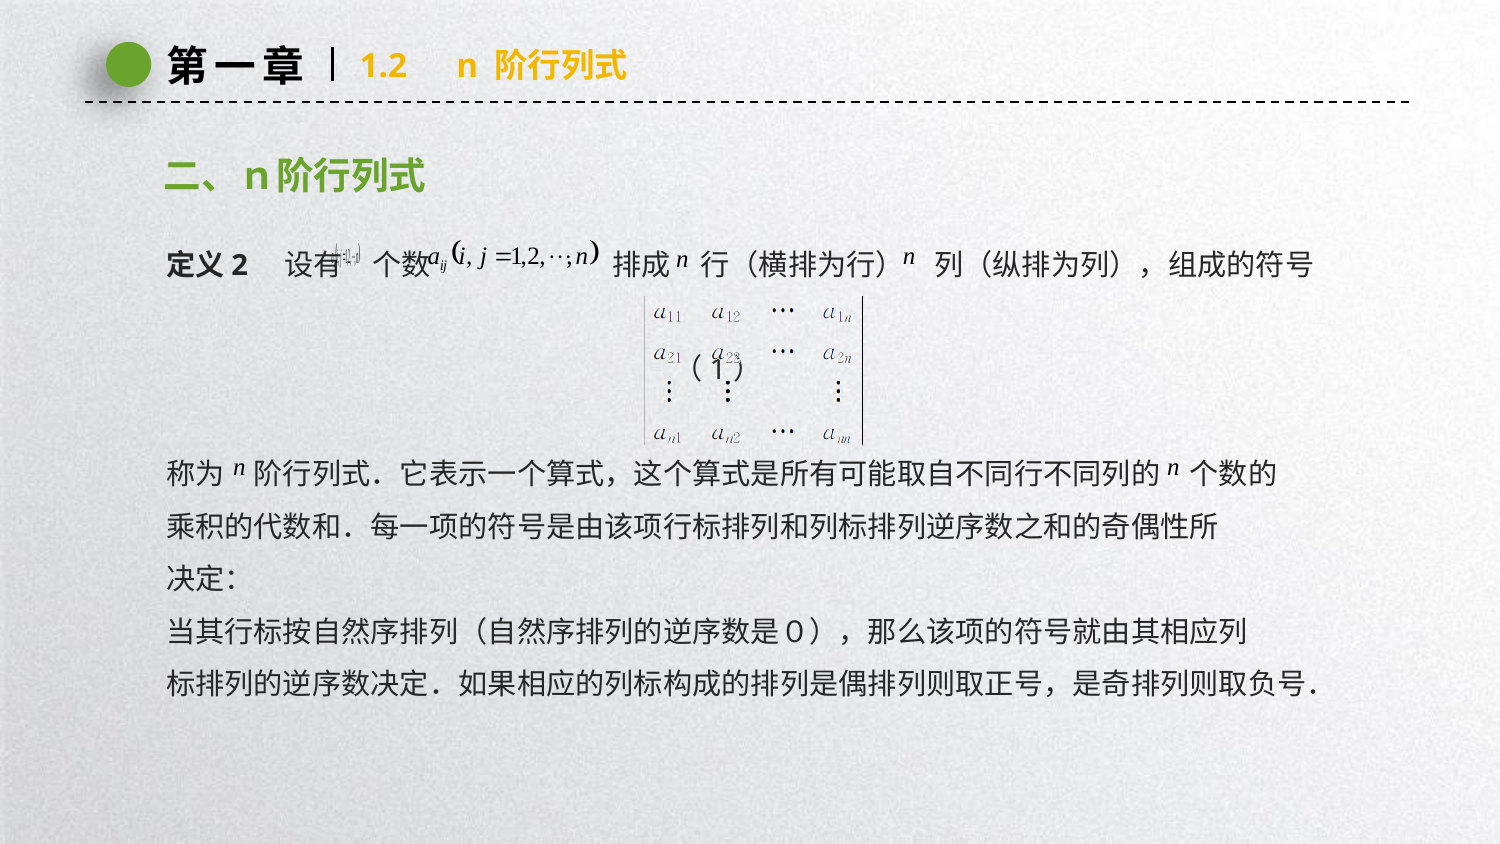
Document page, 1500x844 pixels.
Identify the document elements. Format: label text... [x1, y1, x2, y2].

text_box 定义2 设有 个数 排成 行（横排为行） 列（纵排为列），组成的符号 （1） 称为 阶行列式．它表示一个算式，这个算式是所有可能取自不同行不同列的 个数的 乘积的代数和．每一项的符号是由该项行标排列和列标排列逆序数之和的奇偶性所 决定： 当其行标按自然序排列（自然序排列的逆序数是０），那么该项的符号就由其相应列 标排列的逆序数决定．如果相应的列标构成的排列是偶排列则取正号，是奇排列则取负号． [151, 220, 1362, 708]
text_box [104, 39, 152, 90]
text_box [1162, 458, 1185, 483]
picture [0, 0, 1500, 844]
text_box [330, 242, 361, 277]
text_box 第一章 [152, 32, 320, 97]
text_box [672, 250, 694, 274]
text_box 1.2 n 阶行列式 [344, 37, 643, 92]
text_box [228, 458, 251, 483]
text_box 二、ｎ阶行列式 [148, 144, 1360, 205]
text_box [423, 239, 601, 280]
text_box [898, 247, 921, 271]
